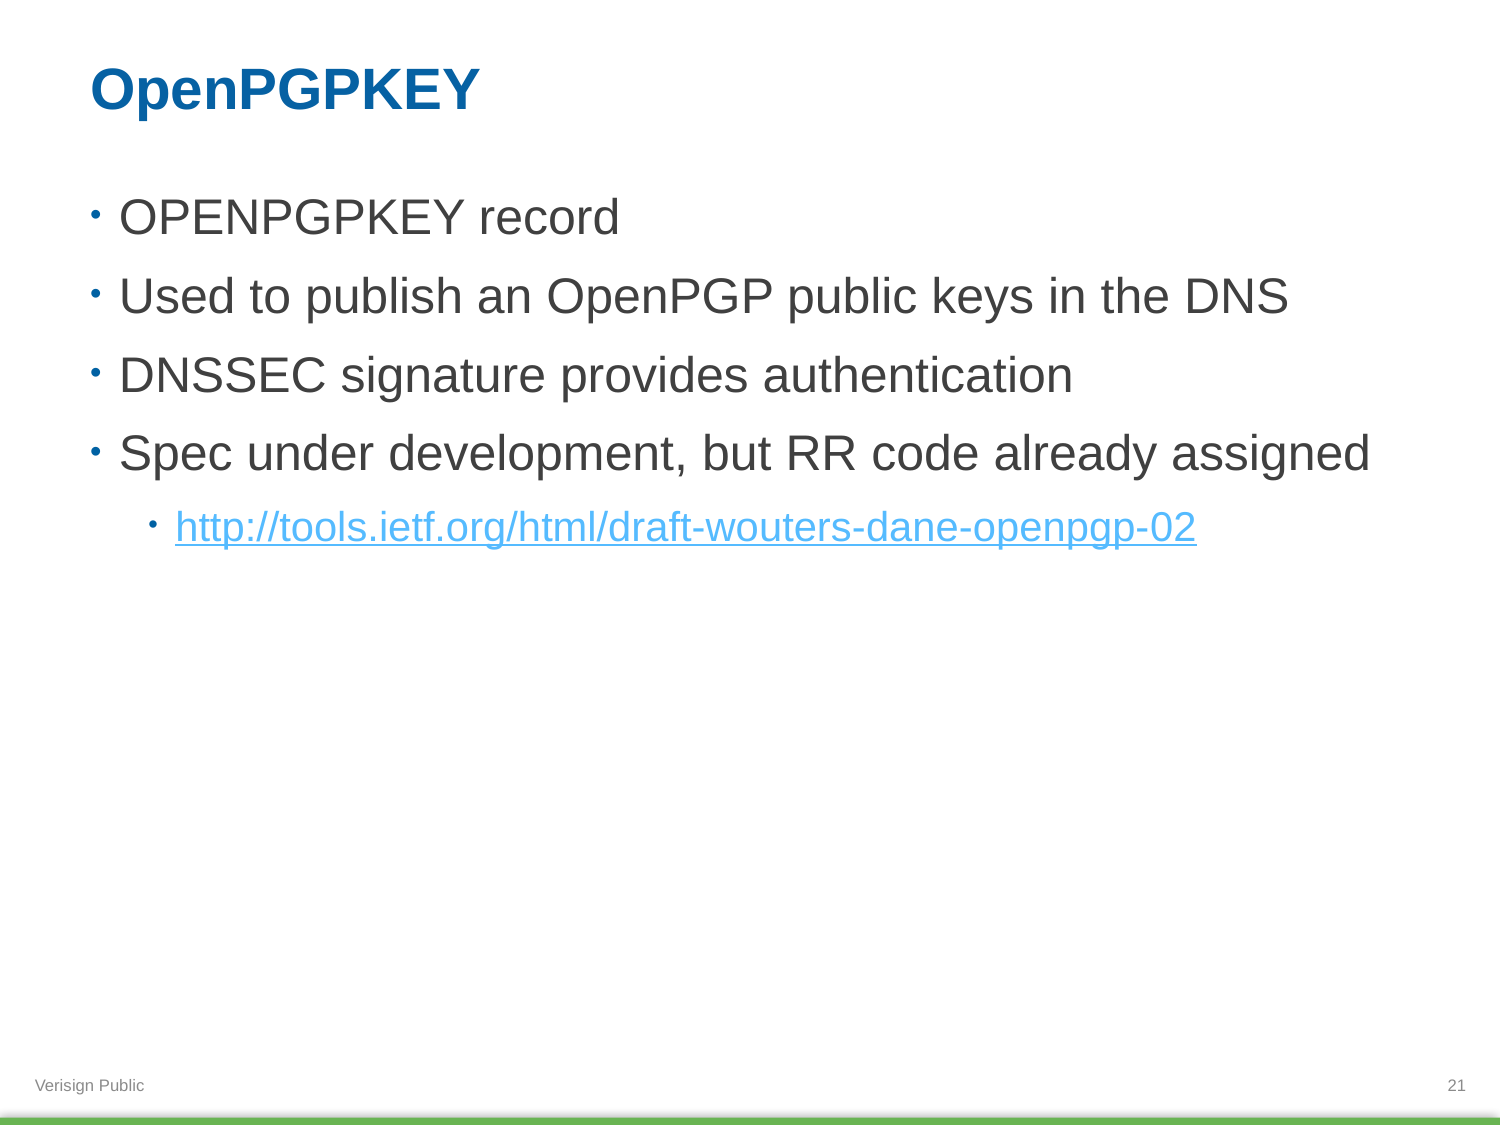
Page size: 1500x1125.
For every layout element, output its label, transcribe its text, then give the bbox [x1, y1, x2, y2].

title OpenPGPKEY [75, 40, 1425, 132]
slide_number 21 [1422, 1072, 1482, 1098]
list OPENPGPKEY record Used to publish an OpenPGP public keys in the DNS DNSSEC signature provides authentication Spec under development, but RR code already assigned http://tools.ietf.org/html/draft-wouters-dane-openpgp-02 [75, 176, 1425, 858]
